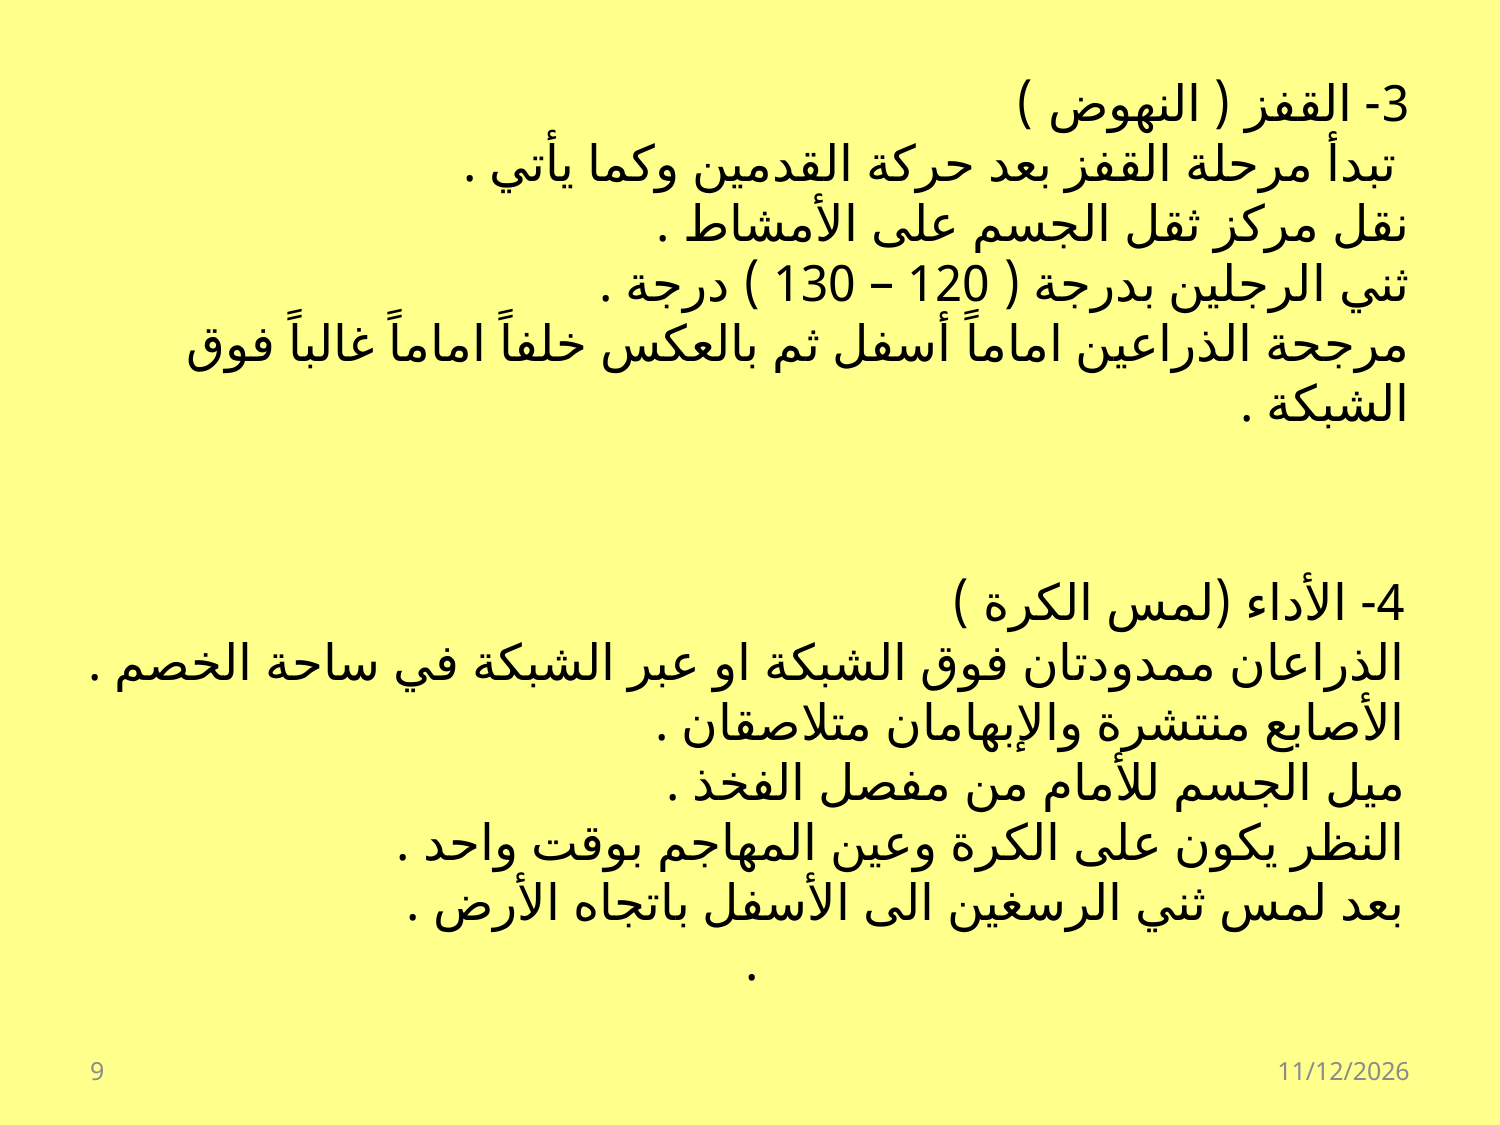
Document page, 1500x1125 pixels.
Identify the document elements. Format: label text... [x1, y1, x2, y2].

slide_number 9 [75, 1042, 425, 1103]
text_box 4- الأداء (لمس الكرة ) الذراعان ممدودتان فوق الشبكة او عبر الشبكة في ساحة الخصم . الأصابع منتشرة والإبهامان متلاصقان . ميل الجسم للأمام من مفصل الفخذ . النظر يكون على الكرة وعين المهاجم بوقت واحد . بعد لمس ثني الرسغين الى الأسفل باتجاه الأرض . . [70, 574, 1421, 987]
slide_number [1074, 1042, 1425, 1103]
title 3- القفز ( النهوض ) تبدأ مرحلة القفز بعد حركة القدمين وكما يأتي . نقل مركز ثقل الجسم على الأمشاط . ثني الرجلين بدرجة ( 120 – 130 ) درجة . مرجحة الذراعين اماماً أسفل ثم بالعكس خلفاً اماماً غالباً فوق الشبكة . [75, 45, 1425, 457]
